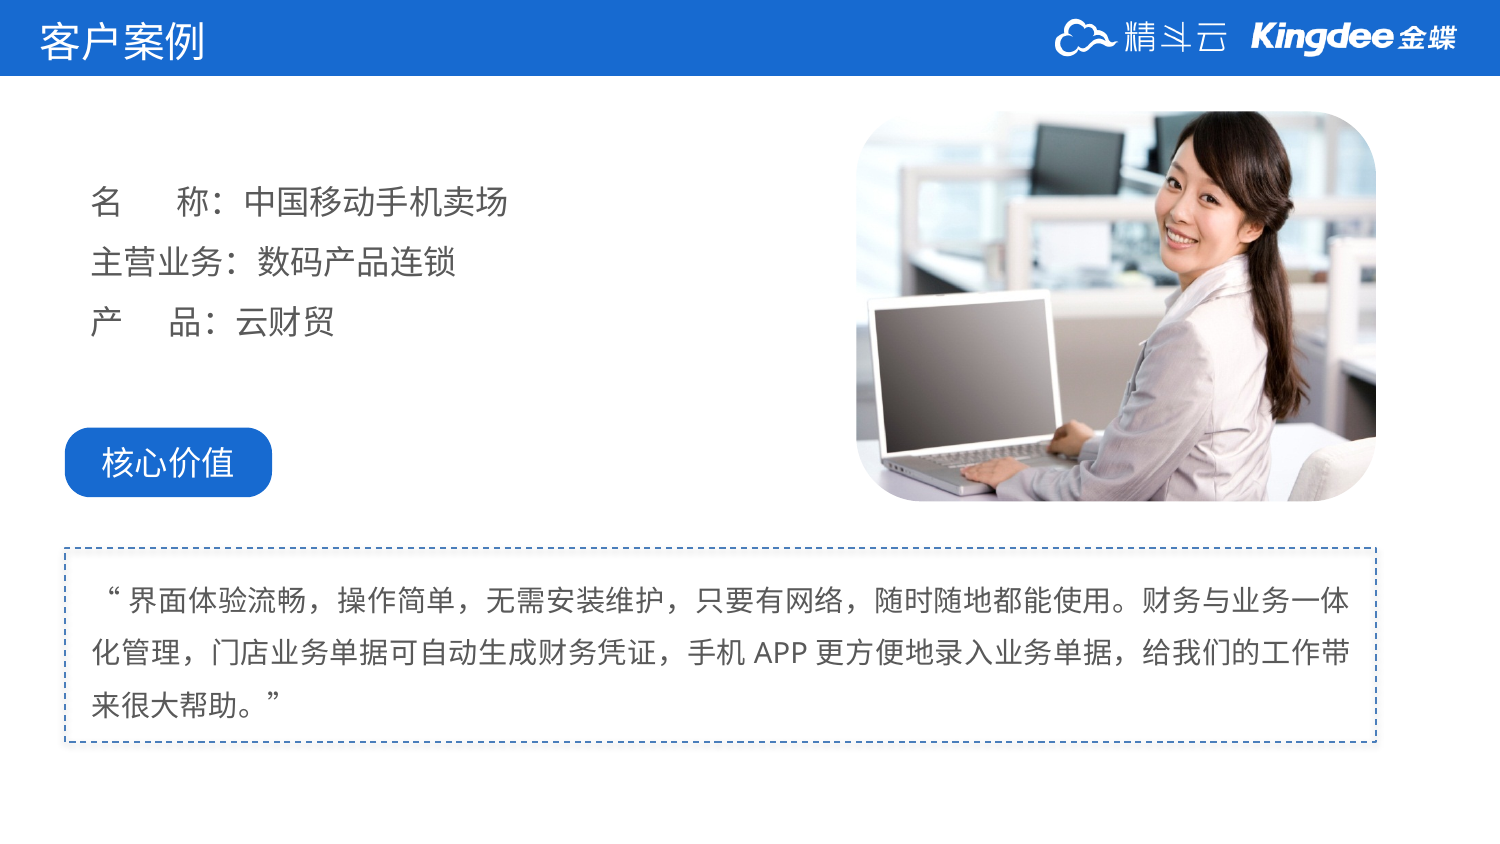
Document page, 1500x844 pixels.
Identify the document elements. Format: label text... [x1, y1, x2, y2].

text_box 名 称：中国移动手机卖场 主营业务：数码产品连锁 产 品：云财贸 [76, 154, 524, 349]
text_box 核心价值 [62, 425, 275, 500]
picture [1194, 0, 1487, 69]
text_box [64, 547, 1377, 743]
text_box 客户案例 [24, 0, 1194, 84]
picture [856, 111, 1377, 502]
